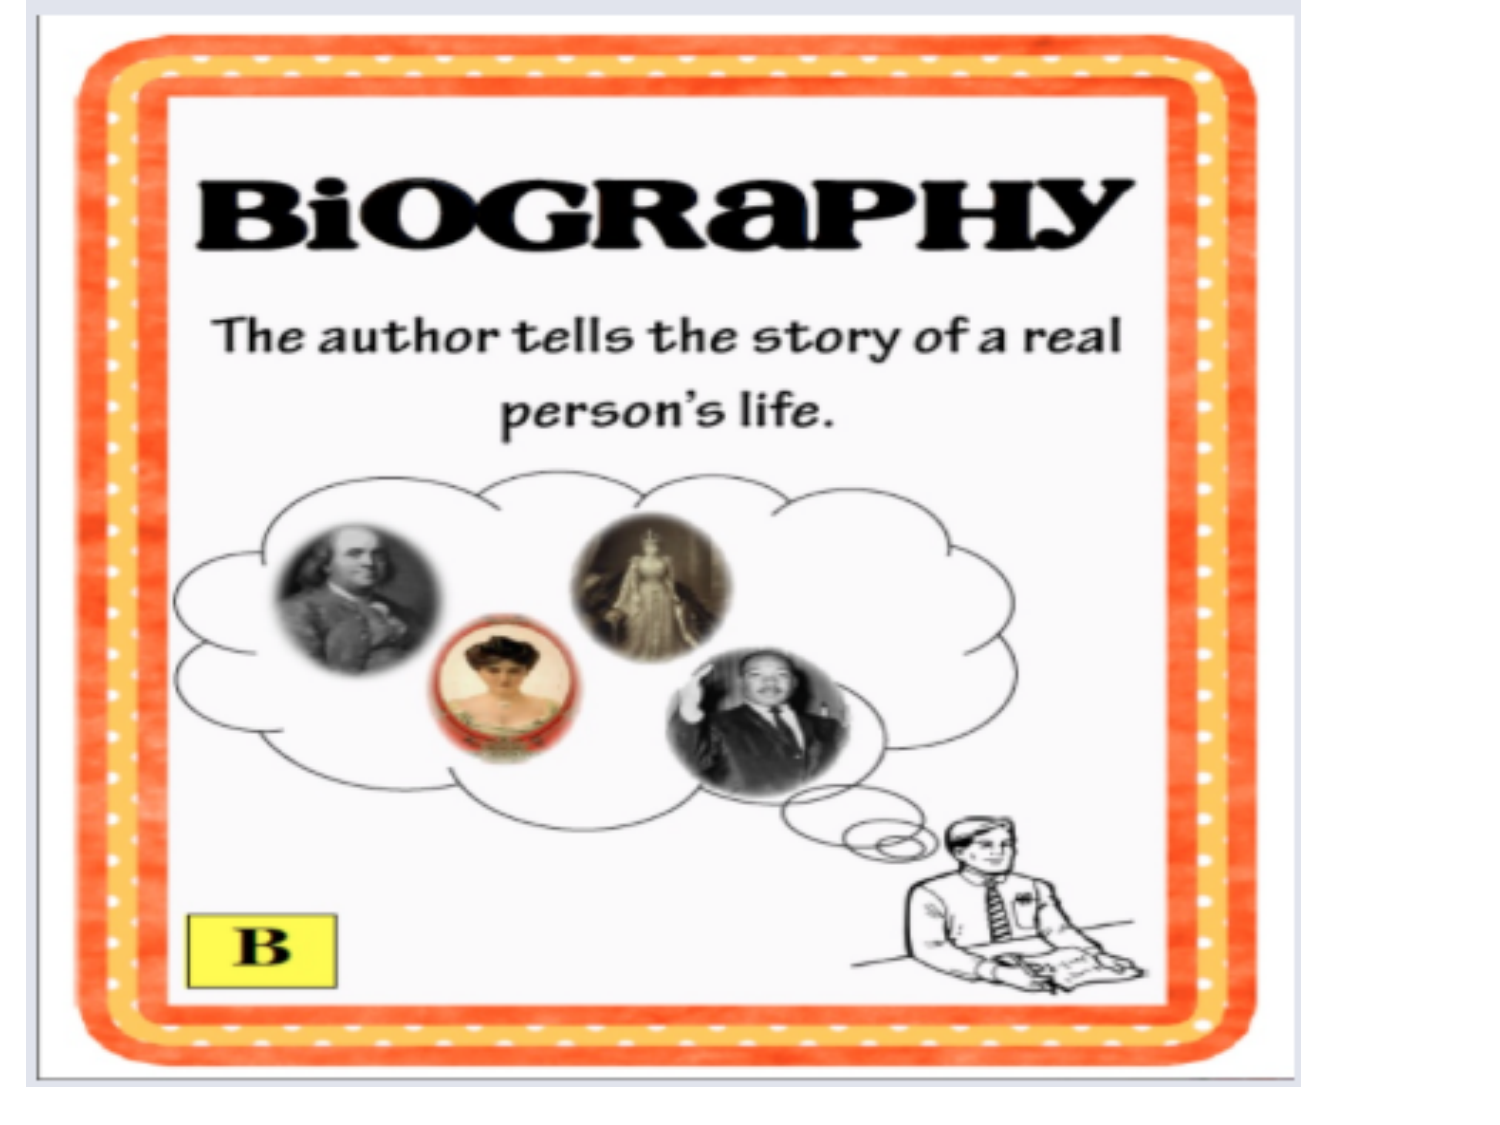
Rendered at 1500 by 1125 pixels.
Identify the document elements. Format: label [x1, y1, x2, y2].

picture [26, 0, 1301, 1087]
